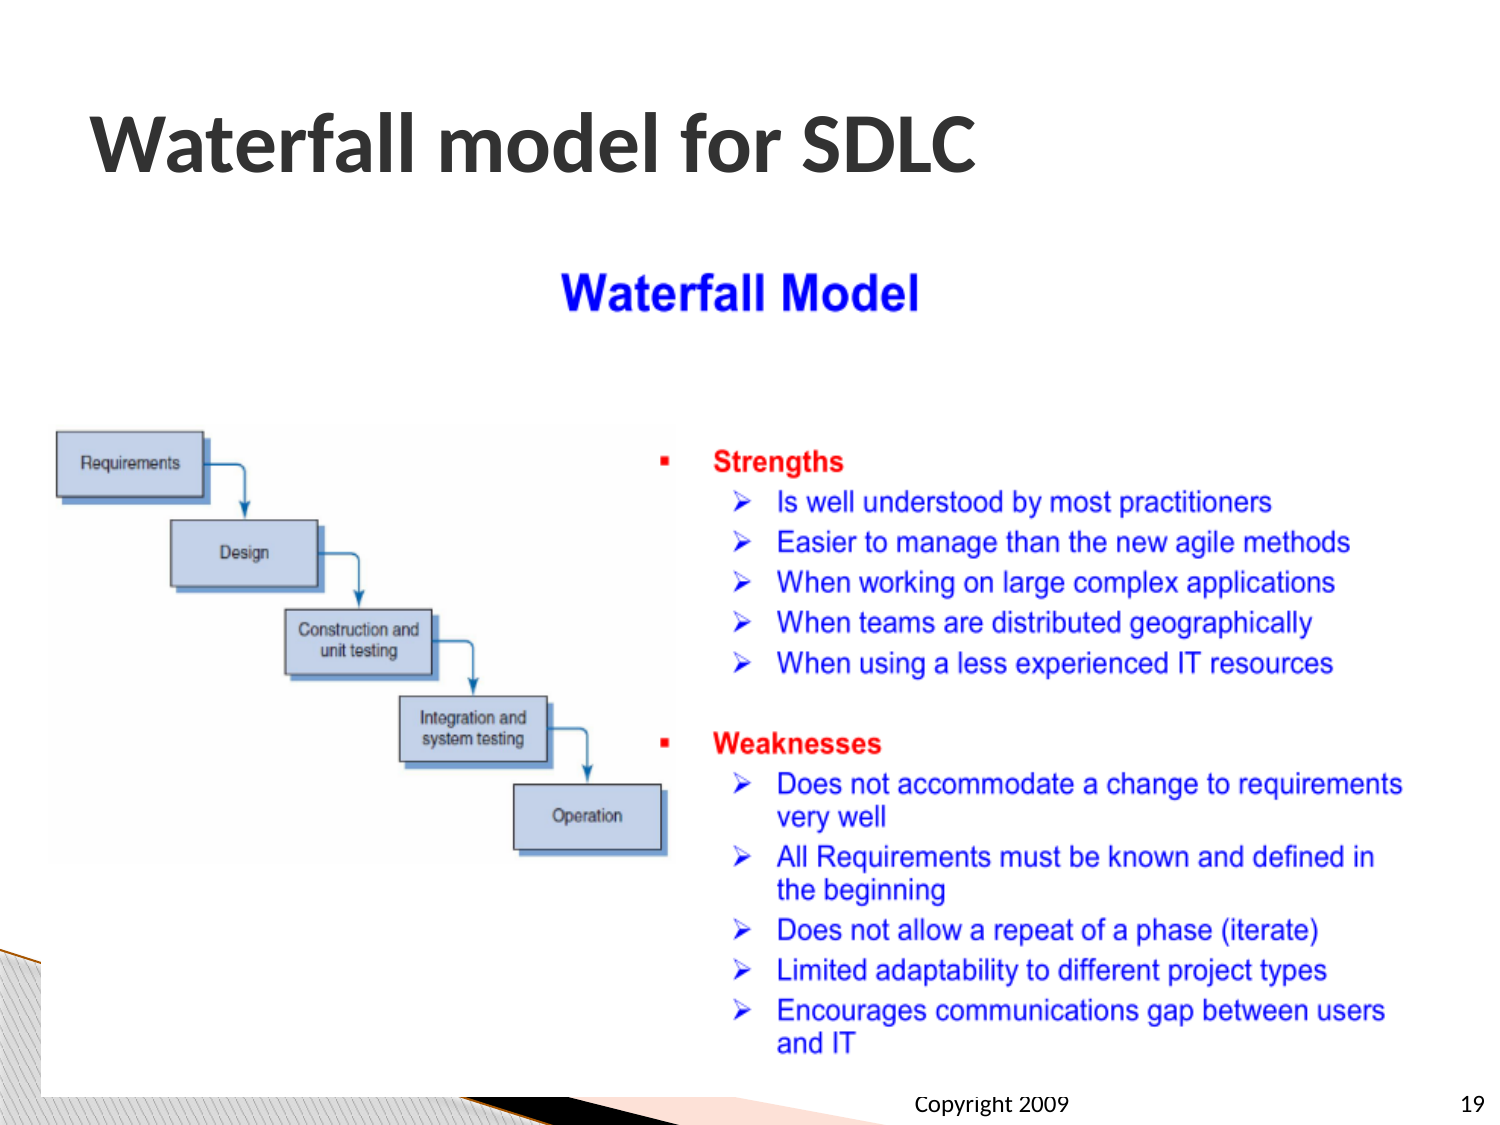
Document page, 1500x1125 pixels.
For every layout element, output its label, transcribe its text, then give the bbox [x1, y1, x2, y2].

picture [41, 231, 1436, 1098]
slide_number 19 [1408, 1065, 1500, 1125]
title Waterfall model for SDLC [75, 45, 1425, 231]
